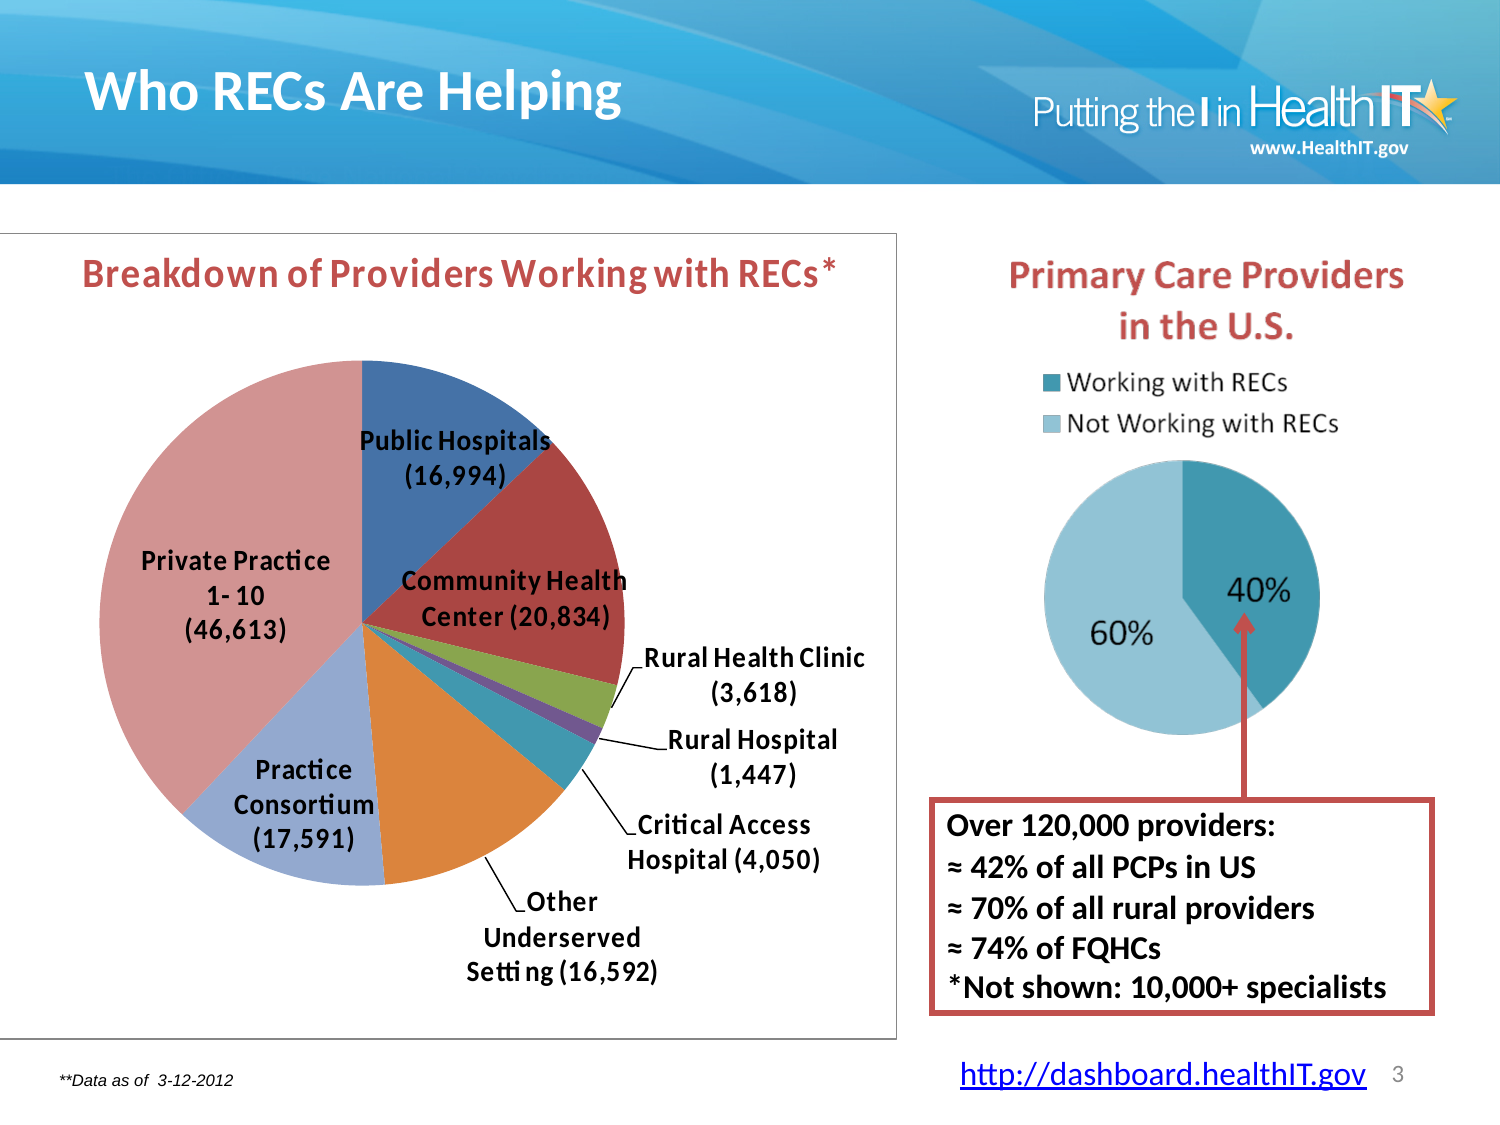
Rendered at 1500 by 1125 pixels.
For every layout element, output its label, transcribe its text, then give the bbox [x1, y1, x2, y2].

text_box Over 120,000 providers: ≈ 42% of all PCPs in US ≈ 70% of all rural providers ≈ 74% of FQHCs *Not shown: 10,000+ specialists [931, 800, 1432, 1013]
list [0, 224, 902, 1047]
text_box **Data as of 3-12-2012 [44, 1062, 482, 1098]
title Who RECs Are Helping [69, 43, 1008, 130]
picture [0, 0, 1500, 1125]
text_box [919, 224, 1449, 792]
text_box http://dashboard.healthIT.gov [794, 1044, 1382, 1100]
slide_number 3 [1069, 1042, 1420, 1103]
